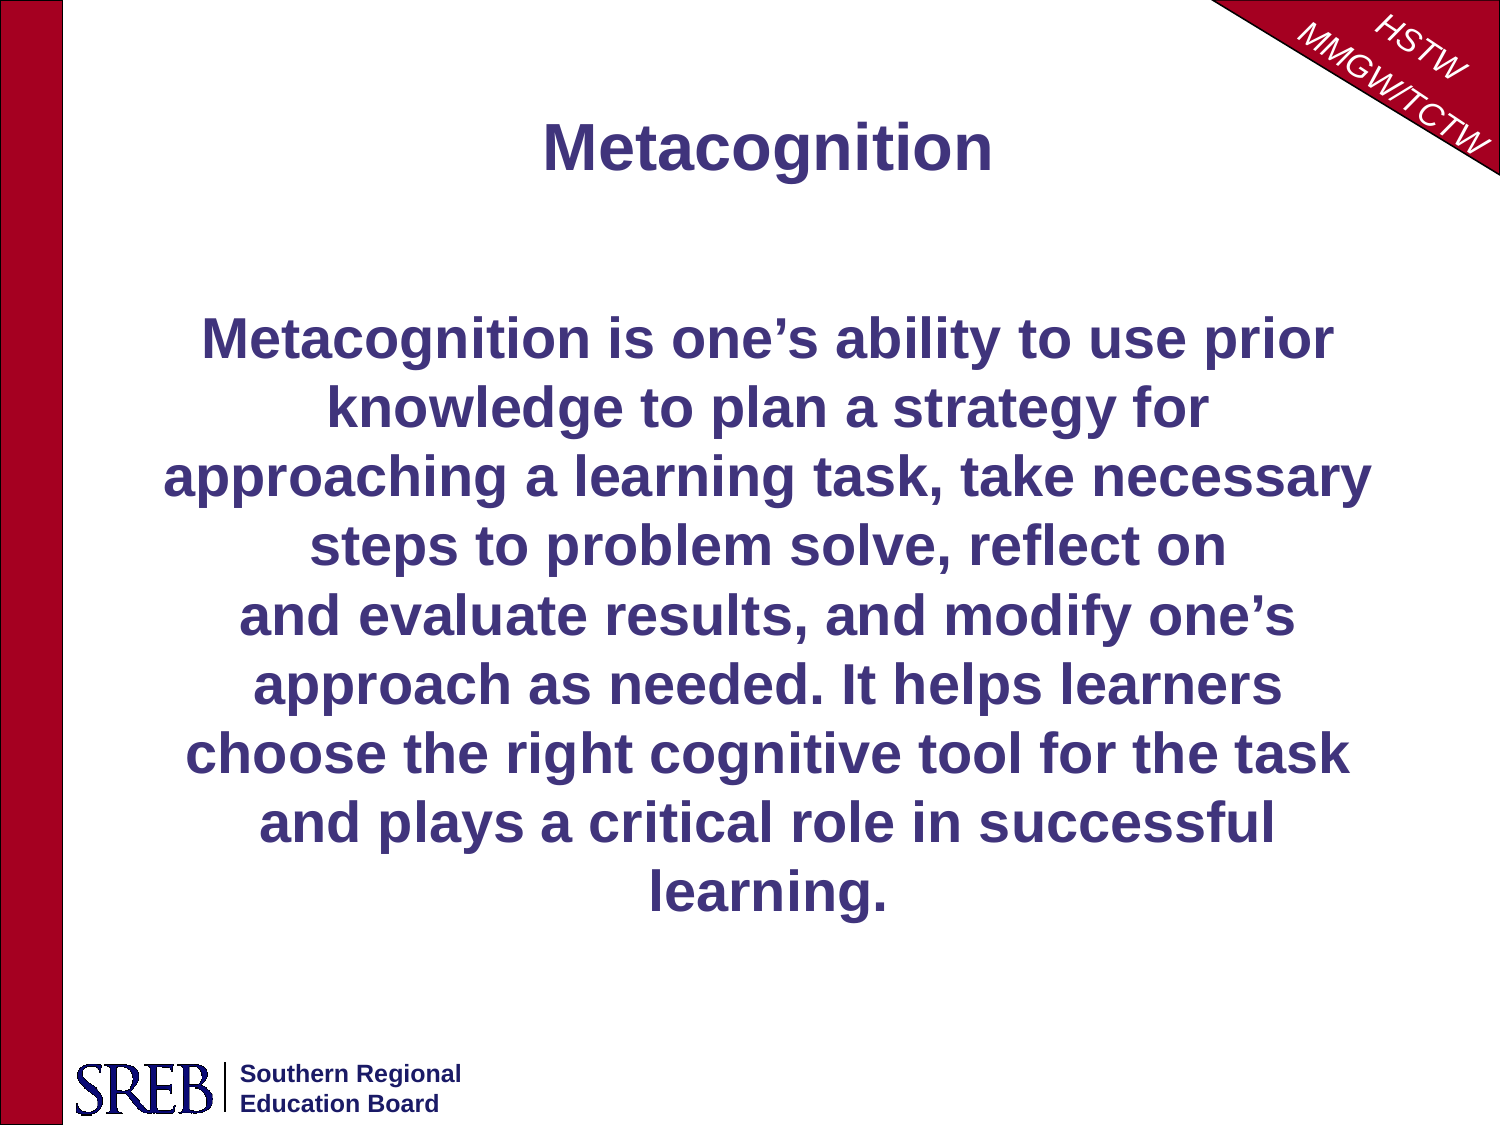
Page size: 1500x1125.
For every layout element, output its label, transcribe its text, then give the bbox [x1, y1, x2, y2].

list Metacognition is one’s ability to use prior knowledge to plan a strategy for approaching a learning task, take necessary steps to problem solve, reflect on and evaluate results, and modify one’s approach as needed. It helps learners choose the right cognitive tool for the task and plays a critical role in successful learning. [137, 212, 1401, 938]
title Metacognition [137, 74, 1401, 212]
